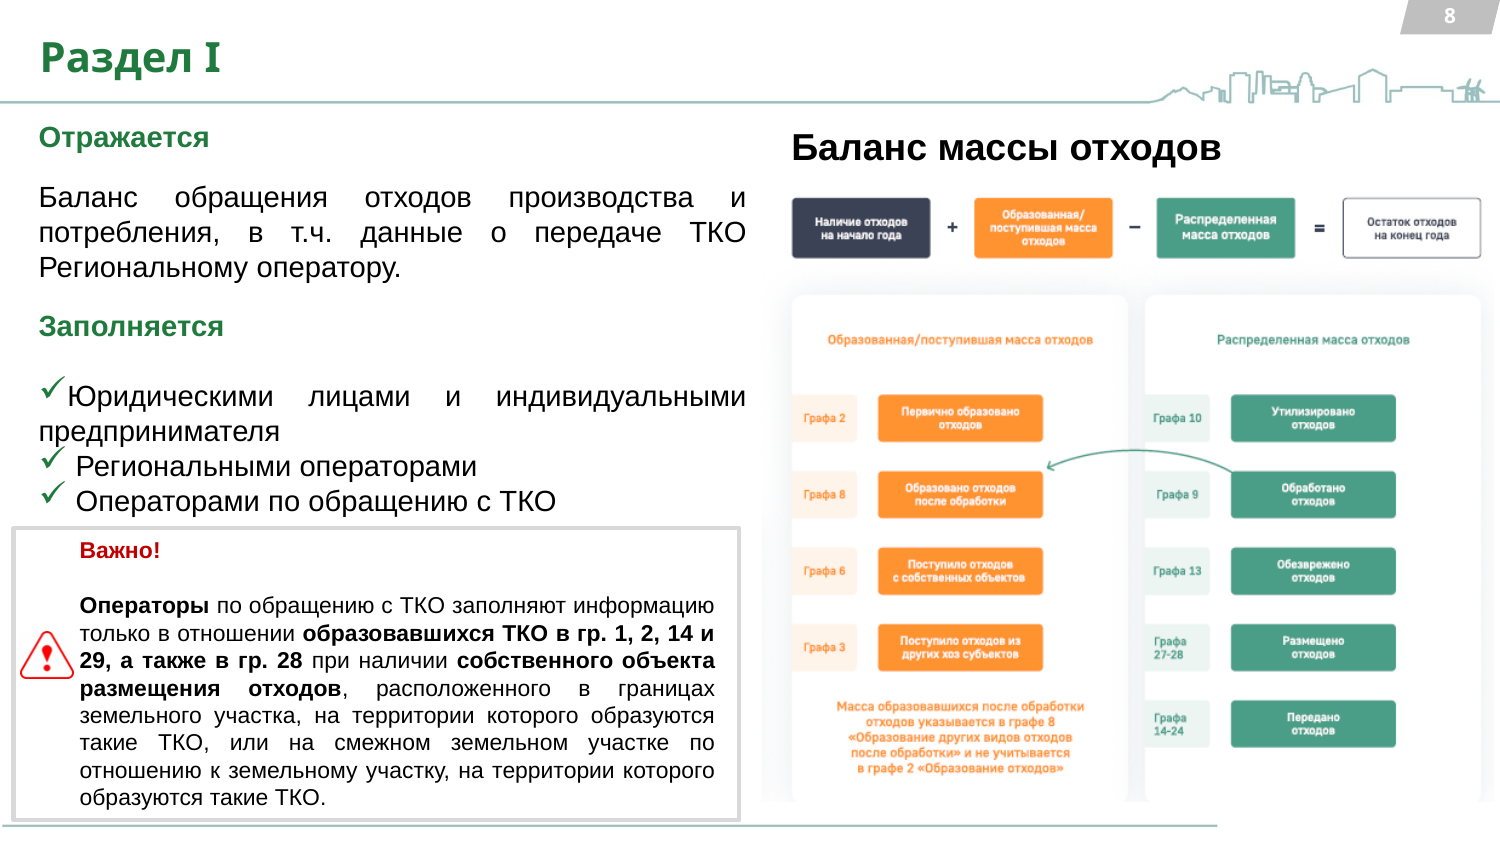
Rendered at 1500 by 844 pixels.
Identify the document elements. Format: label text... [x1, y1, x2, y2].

text_box Баланс массы отходов [776, 115, 1356, 176]
text_box Отражается Баланс обращения отходов производства и потребления, в т.ч. данные о передаче ТКО Региональному оператору. Заполняется Юридическими лицами и индивидуальными предпринимателя Региональными операторами Операторами по обращению с ТКО [23, 110, 762, 645]
text_box Раздел I [24, 23, 236, 89]
text_box 7 [1400, 0, 1500, 35]
text_box [11, 526, 741, 822]
picture [0, 0, 1500, 844]
